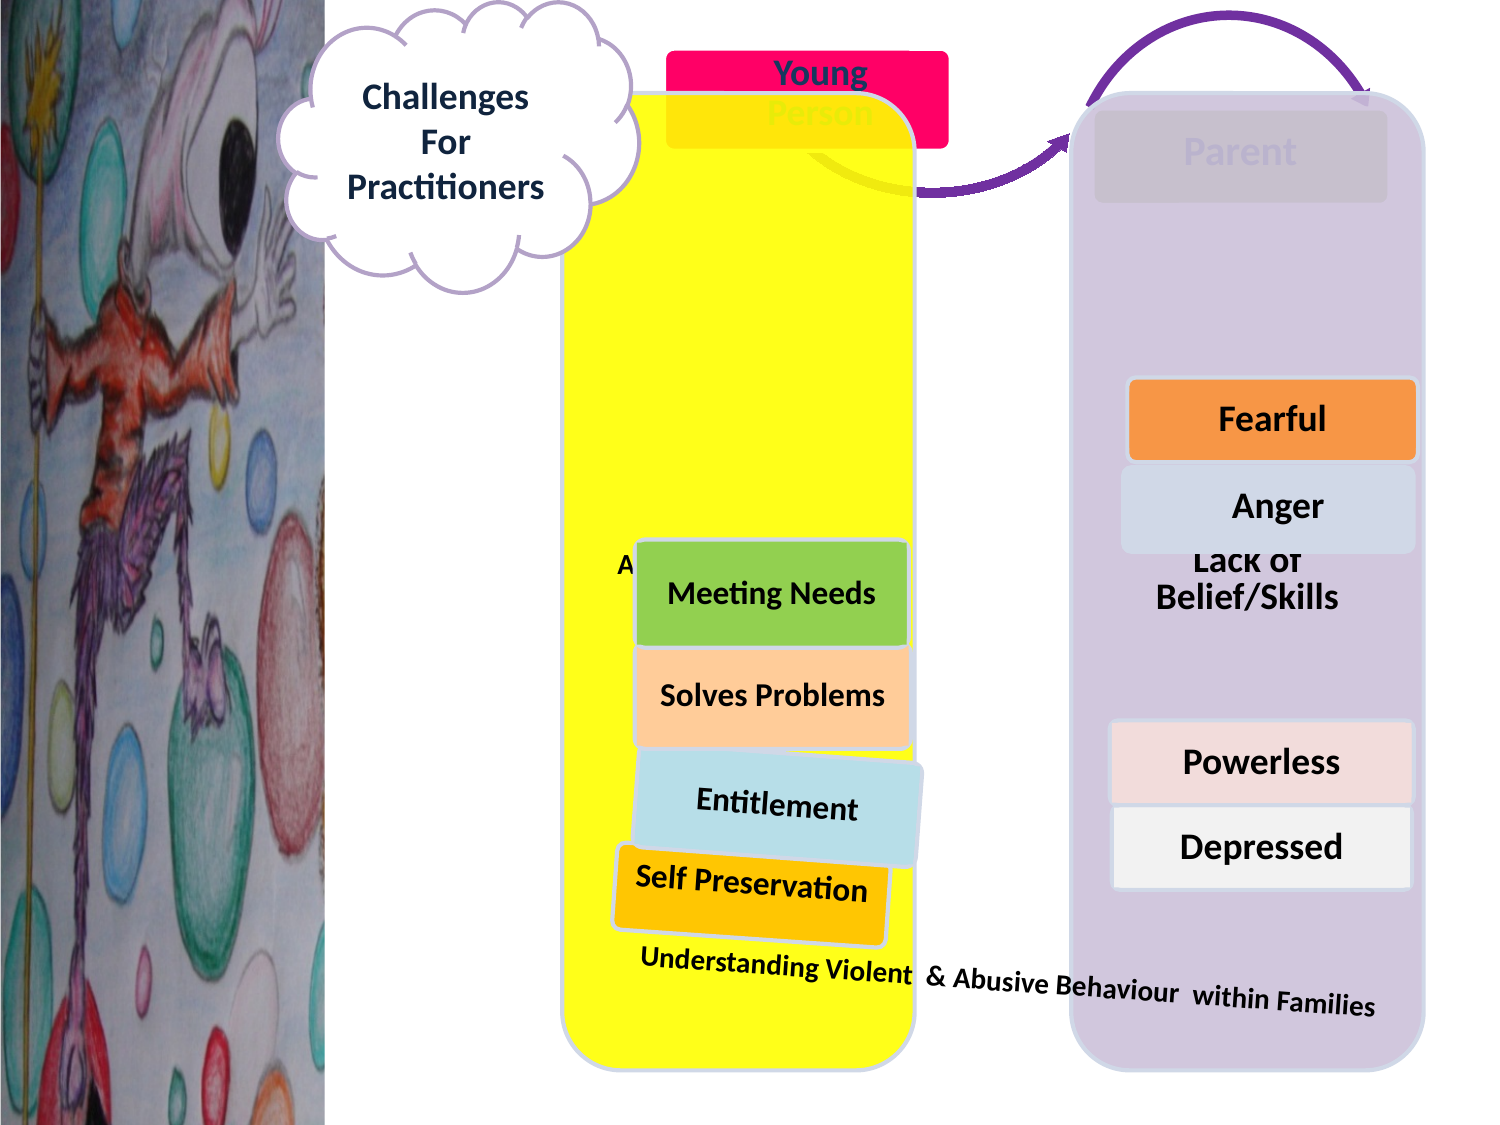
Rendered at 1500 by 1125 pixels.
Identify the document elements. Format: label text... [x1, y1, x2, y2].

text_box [635, 752, 920, 858]
text_box Challenges For Practitioners [331, 0, 634, 296]
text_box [663, 48, 951, 91]
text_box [634, 539, 910, 648]
picture [0, 0, 325, 1125]
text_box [501, 92, 1483, 1071]
text_box [1093, 10, 1371, 91]
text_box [1109, 720, 1414, 805]
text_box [1122, 466, 1422, 552]
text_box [634, 654, 912, 750]
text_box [1127, 377, 1419, 463]
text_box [608, 836, 889, 939]
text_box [1111, 804, 1413, 891]
